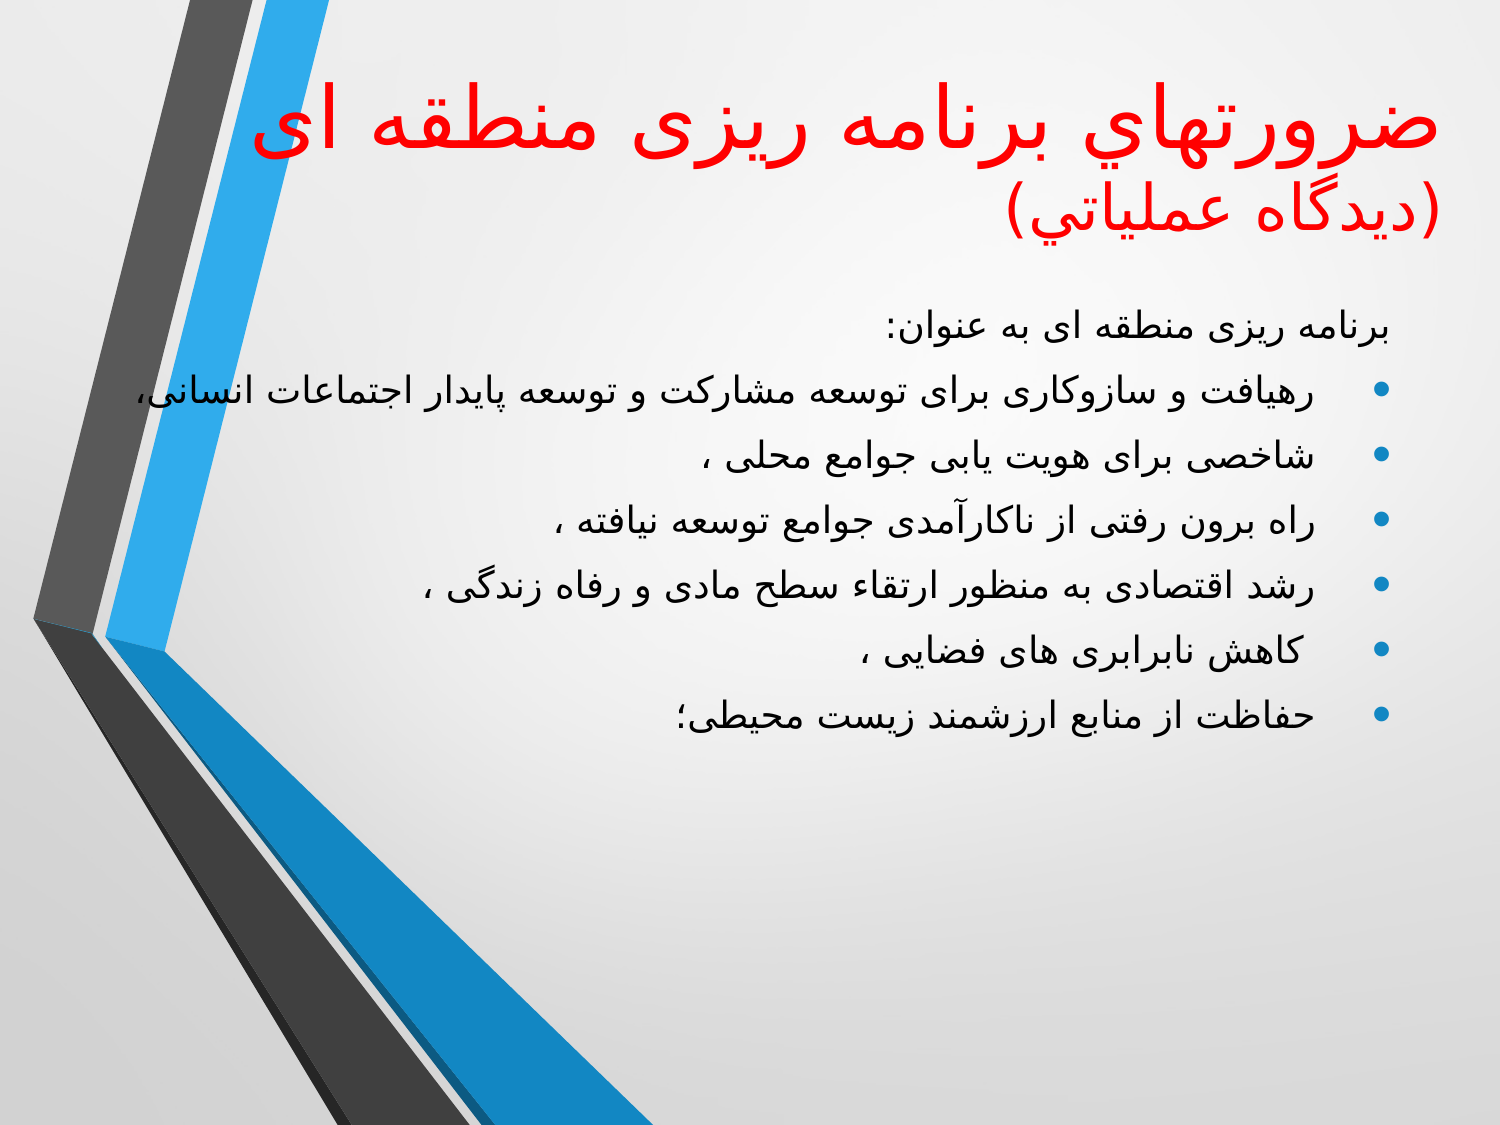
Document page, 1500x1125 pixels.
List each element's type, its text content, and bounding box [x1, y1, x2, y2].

title ضرورتهاي برنامه ریزی منطقه ای (ديدگاه عملياتي) [0, 50, 1459, 251]
subtitle برنامه ریزی منطقه ای به عنوان: رهیافت و سازوکاری برای توسعه مشارکت و توسعه پایدار اجتماعات انسانی، شاخصی برای هویت یابی جوامع محلی ، راه برون رفتی از ناکارآمدی جوامع توسعه نیافته ، رشد اقتصادی به منظور ارتقاء سطح مادی و رفاه زندگی ، کاهش نابرابری های فضایی ، حفاظت از منابع ارزشمند زیست محیطی؛ [0, 293, 1407, 1125]
